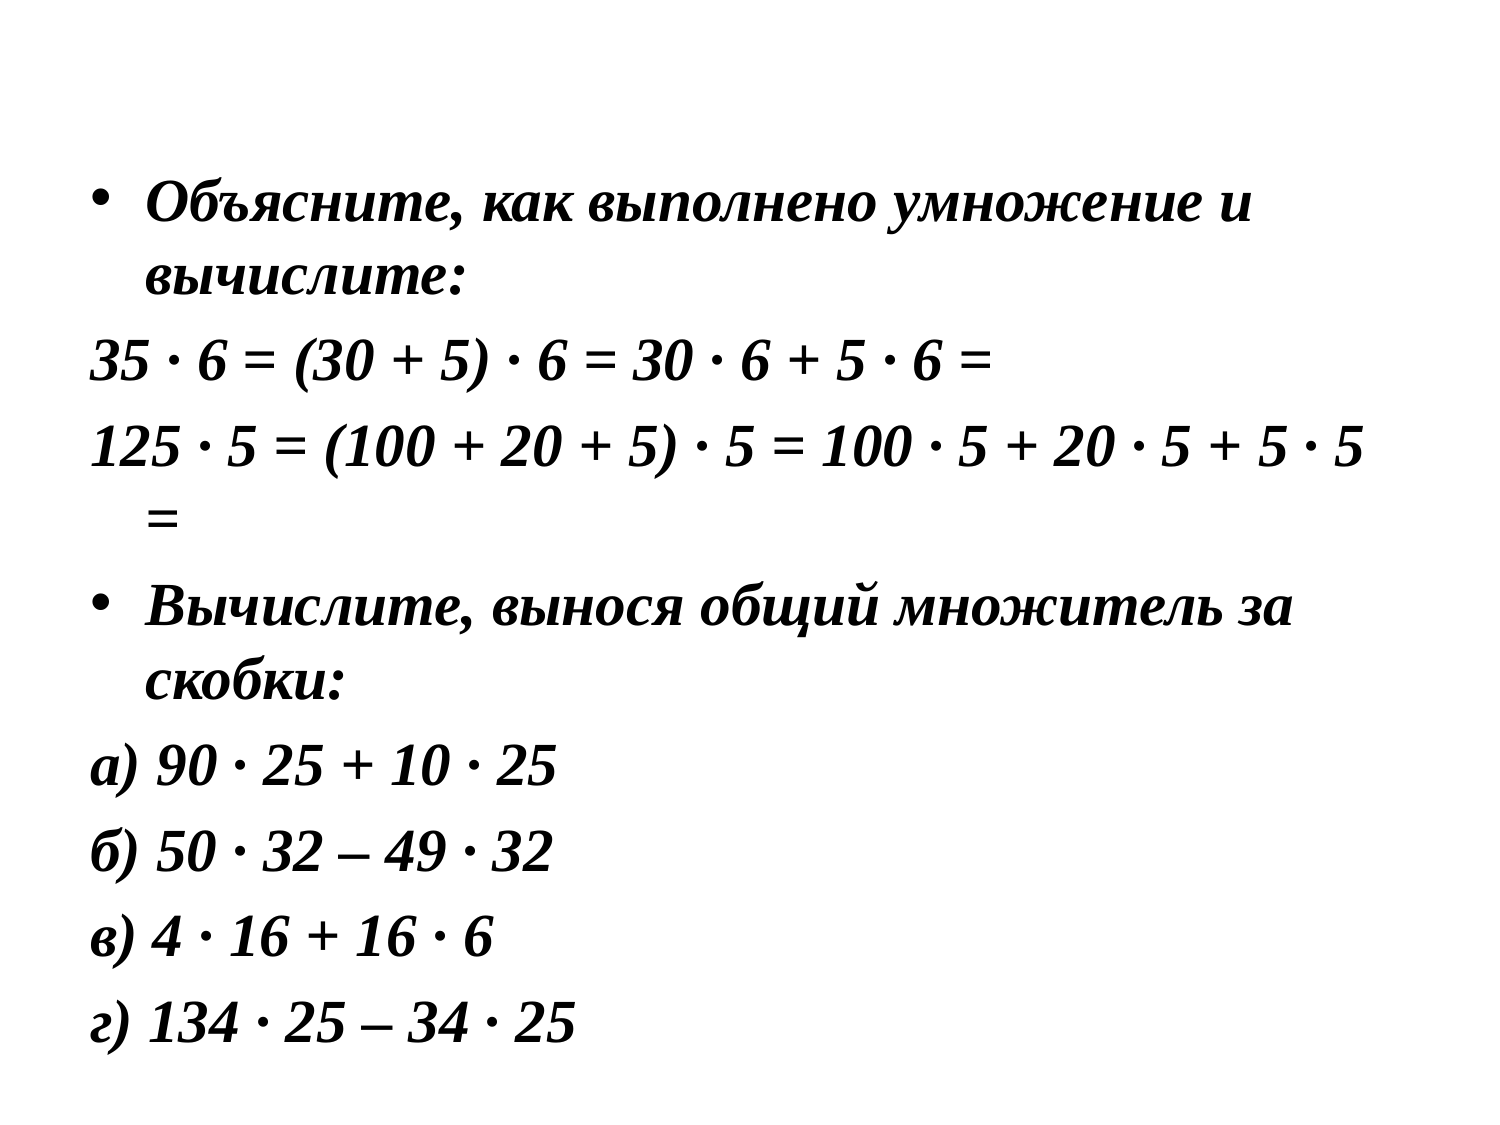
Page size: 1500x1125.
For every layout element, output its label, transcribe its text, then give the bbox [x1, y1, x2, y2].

list Объясните, как выполнено умножение и вычислите: 35 ∙ 6 = (30 + 5) ∙ 6 = 30 ∙ 6 + 5 ∙ 6 = 125 ∙ 5 = (100 + 20 + 5) ∙ 5 = 100 ∙ 5 + 20 ∙ 5 + 5 ∙ 5 = Вычислите, вынося общий множитель за скобки: а) 90 ∙ 25 + 10 ∙ 25 б) 50 ∙ 32 – 49 ∙ 32 в) 4 ∙ 16 + 16 ∙ 6 г) 134 ∙ 25 – 34 ∙ 25 [75, 152, 1425, 1067]
